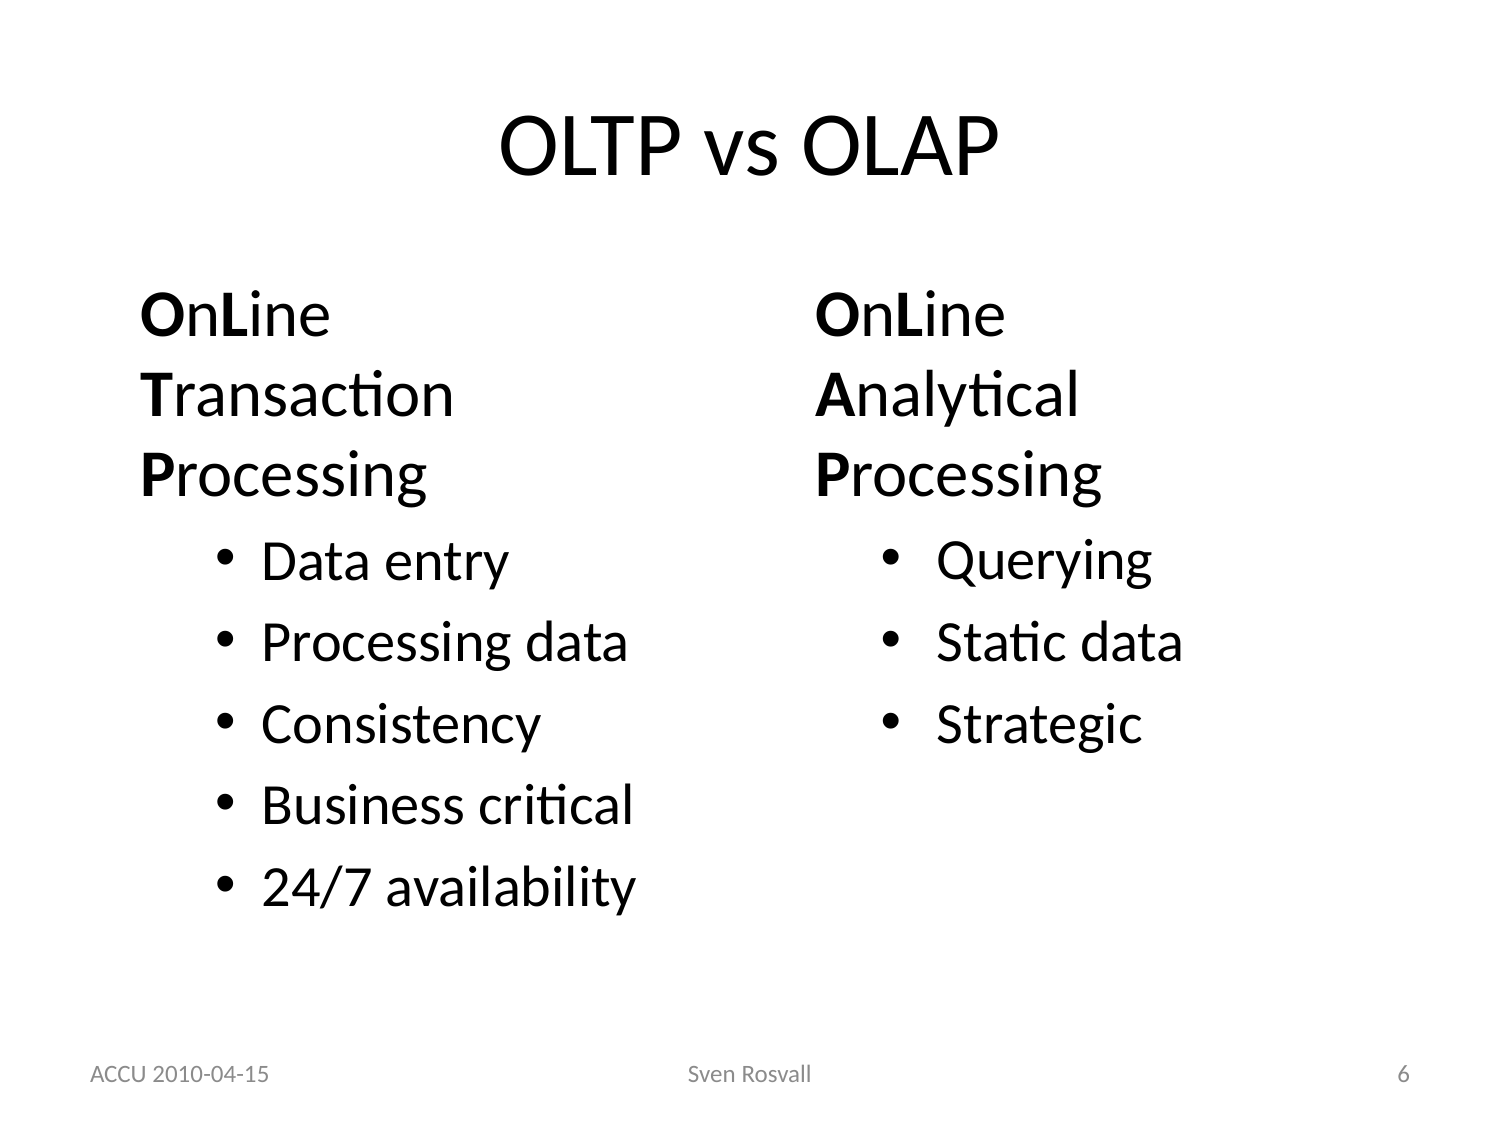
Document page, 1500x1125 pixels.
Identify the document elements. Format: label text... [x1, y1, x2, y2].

footer Sven Rosvall [512, 1042, 988, 1103]
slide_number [75, 1042, 425, 1103]
text_box OnLine Analytical Processing Querying Static data Strategic [800, 262, 1450, 993]
list OnLine Transaction Processing Data entry Processing data Consistency Business critical 24/7 availability [125, 262, 775, 1005]
slide_number 6 [1074, 1042, 1425, 1103]
title OLTP vs OLAP [75, 45, 1425, 233]
